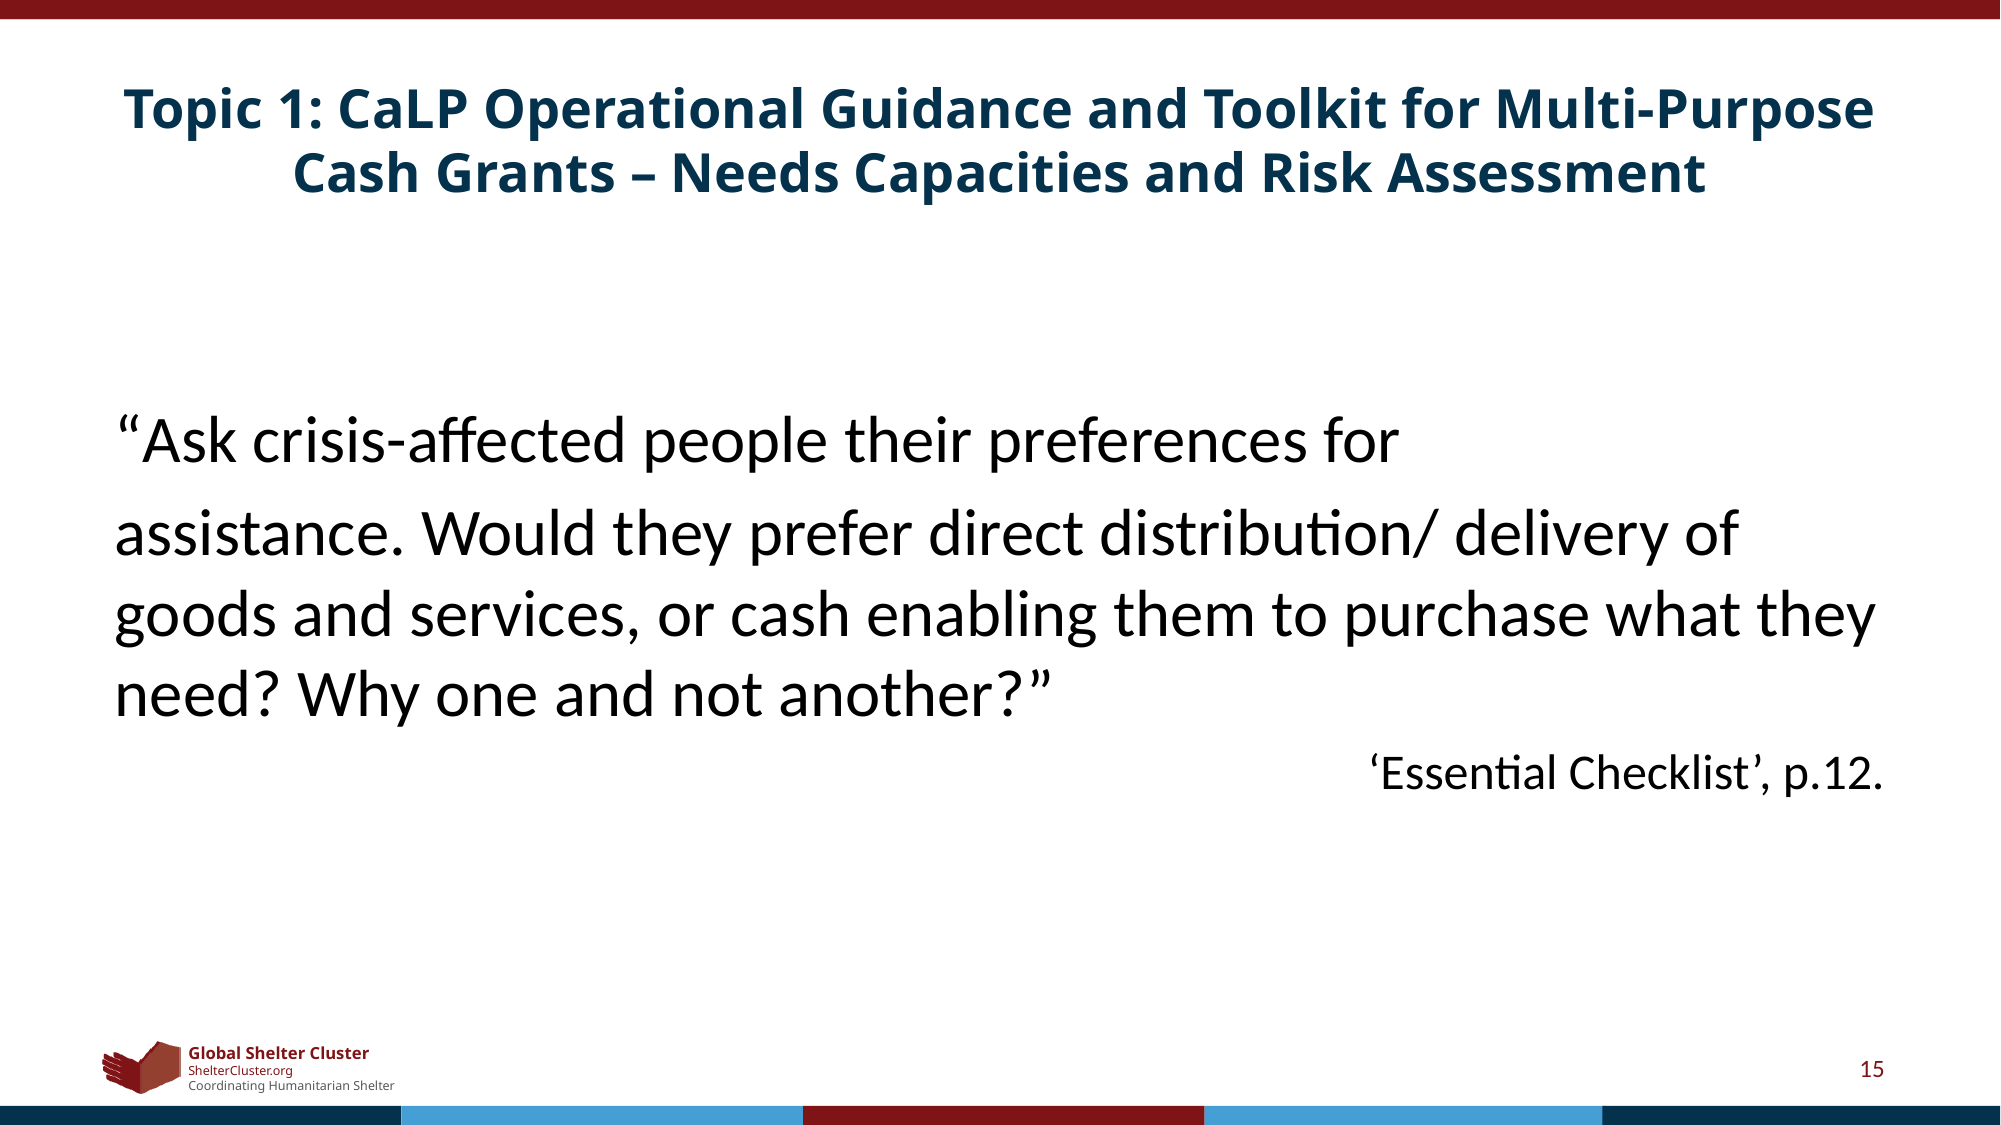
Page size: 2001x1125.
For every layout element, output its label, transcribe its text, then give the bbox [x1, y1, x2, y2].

title Topic 1: CaLP Operational Guidance and Toolkit for Multi-Purpose Cash Grants – Needs Capacities and Risk Assessment [99, 45, 1900, 233]
picture [102, 1041, 181, 1094]
list “Ask crisis-affected people their preferences for assistance. Would they prefer direct distribution/ delivery of goods and services, or cash enabling them to purchase what they need? Why one and not another?” ‘Essential Checklist’, p.12. [99, 388, 1900, 923]
slide_number 15 [1433, 1037, 1900, 1098]
